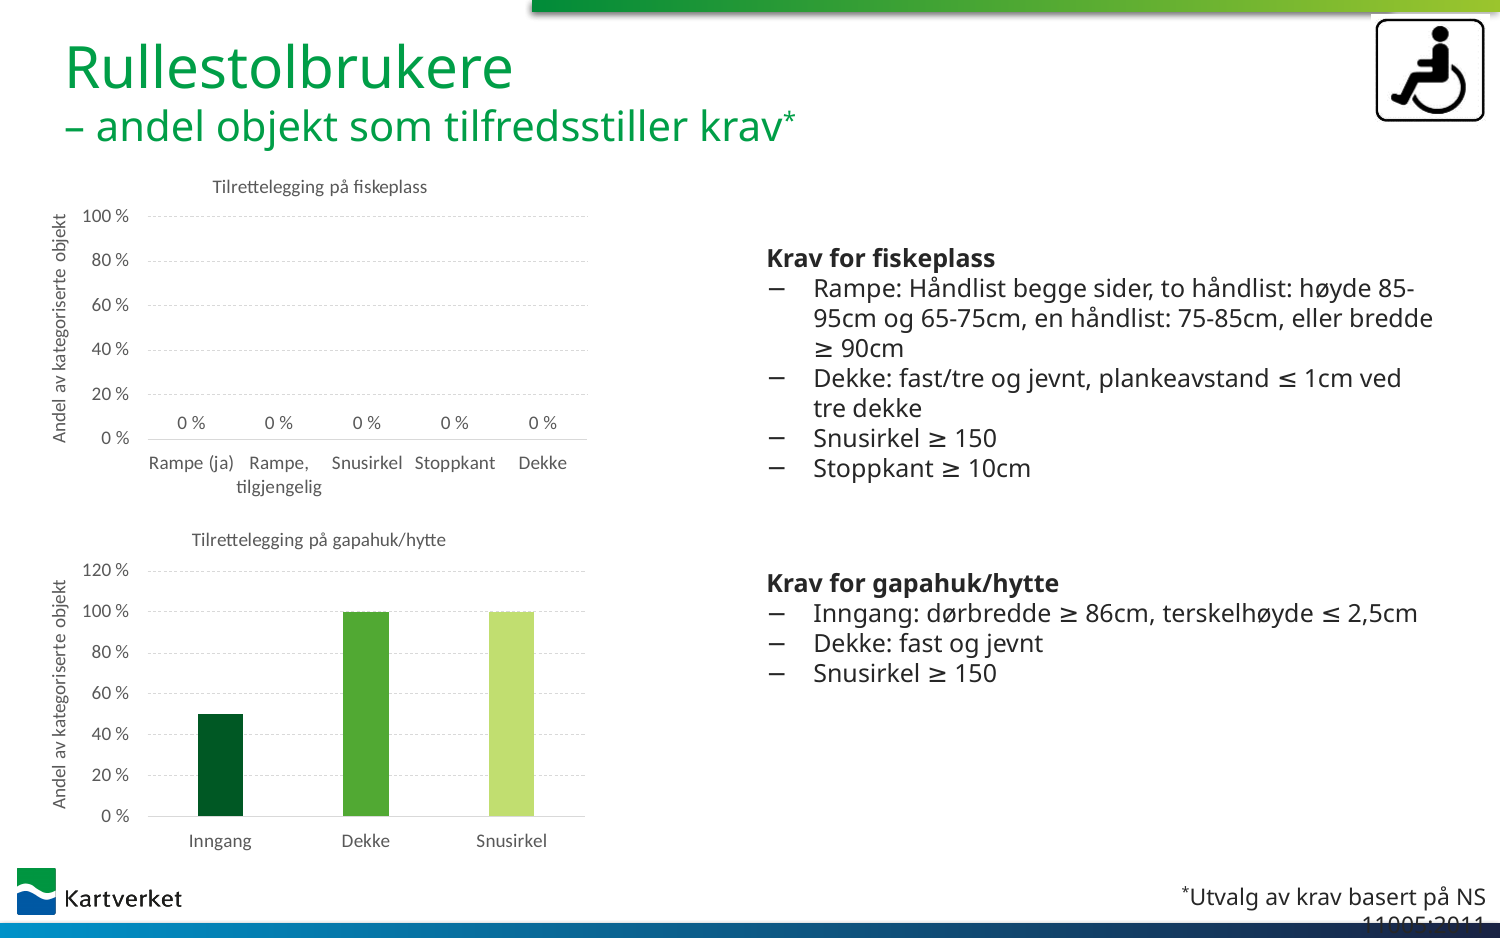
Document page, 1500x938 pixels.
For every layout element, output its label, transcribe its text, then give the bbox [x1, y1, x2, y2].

text_box Krav for gapahuk/hytte Inngang: dørbredde ≥ 86cm, terskelhøyde ≤ 2,5cm Dekke: fast og jevnt Snusirkel ≥ 150 [751, 560, 1452, 695]
picture [41, 166, 598, 505]
text_box Krav for fiskeplass Rampe: Håndlist begge sider, to håndlist: høyde 85-95cm og 65-75cm, en håndlist: 75-85cm, eller bredde ≥ 90cm Dekke: fast/tre og jevnt, plankeavstand ≤ 1cm ved tre dekke Snusirkel ≥ 150 Stoppkant ≥ 10cm [751, 235, 1452, 490]
picture [1371, 13, 1491, 127]
text_box Rullestolbrukere – andel objekt som tilfredsstiller krav* [49, 29, 1431, 158]
picture [41, 520, 596, 859]
text_box *Utvalg av krav basert på NS 11005:2011 [1068, 873, 1500, 938]
